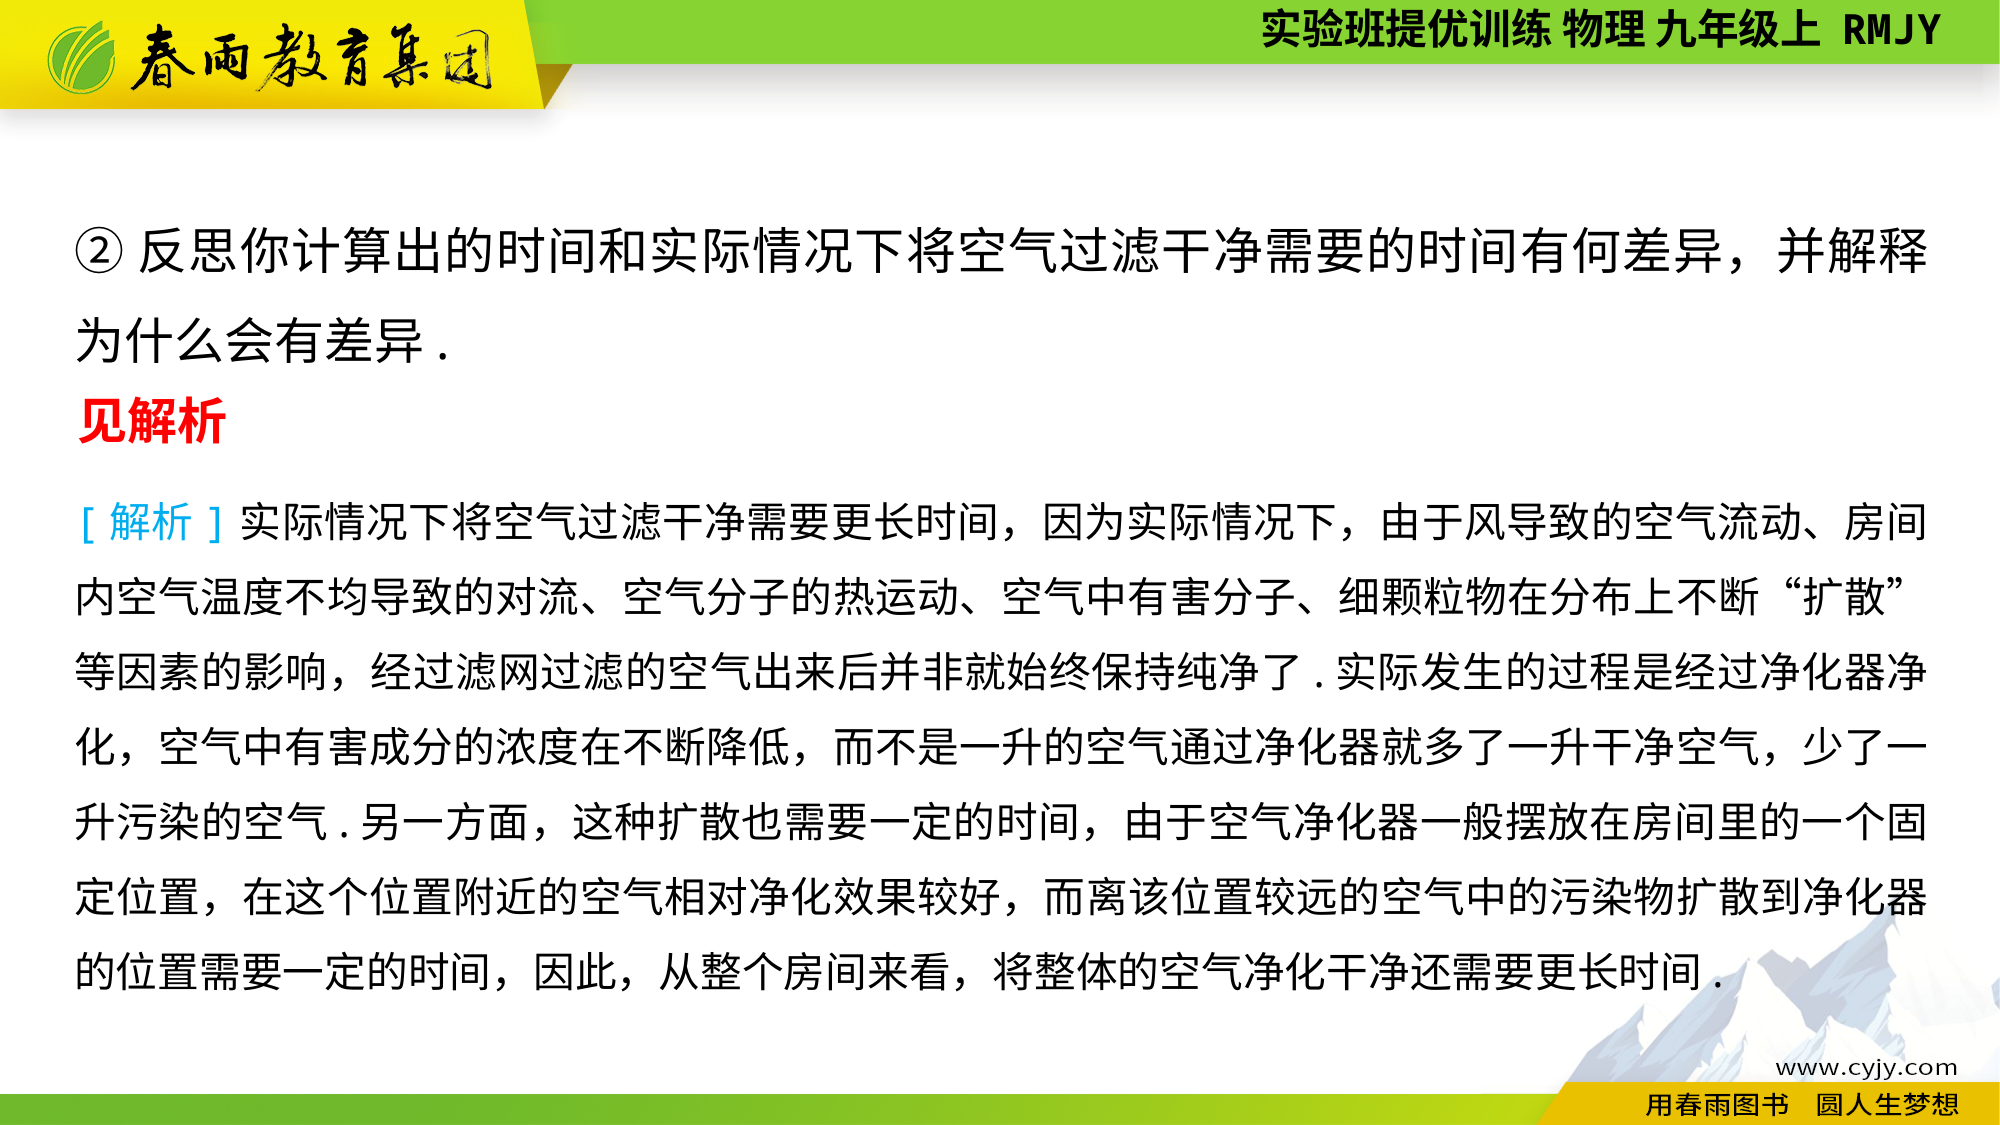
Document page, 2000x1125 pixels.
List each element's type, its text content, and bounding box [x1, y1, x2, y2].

picture [0, 0, 2000, 1125]
text_box 见解析 [62, 382, 243, 457]
list ②反思你计算出的时间和实际情况下将空气过滤干净需要的时间有何差异，并解释为什么会有差异. [59, 182, 1944, 368]
text_box [解析]实际情况下将空气过滤干净需要更长时间，因为实际情况下，由于风导致的空气流动、房间内空气温度不均导致的对流、空气分子的热运动、空气中有害分子、细颗粒物在分布上不断“扩散”等因素的影响，经过滤网过滤的空气出来后并非就始终保持纯净了.实际发生的过程是经过净化器净化，空气中有害成分的浓度在不断降低，而不是一升的空气通过净化器就多了一升干净空气，少了一升污染的空气.另一方面，这种扩散也需要一定的时间，由于空气净化器一般摆放在房间里的一个固定位置，在这个位置附近的空气相对净化效果较好，而离该位置较远的空气中的污染物扩散到净化器的位置需要一定的时间，因此，从整个房间来看，将整体的空气净化干净还需要更长时间. [59, 463, 1944, 1004]
